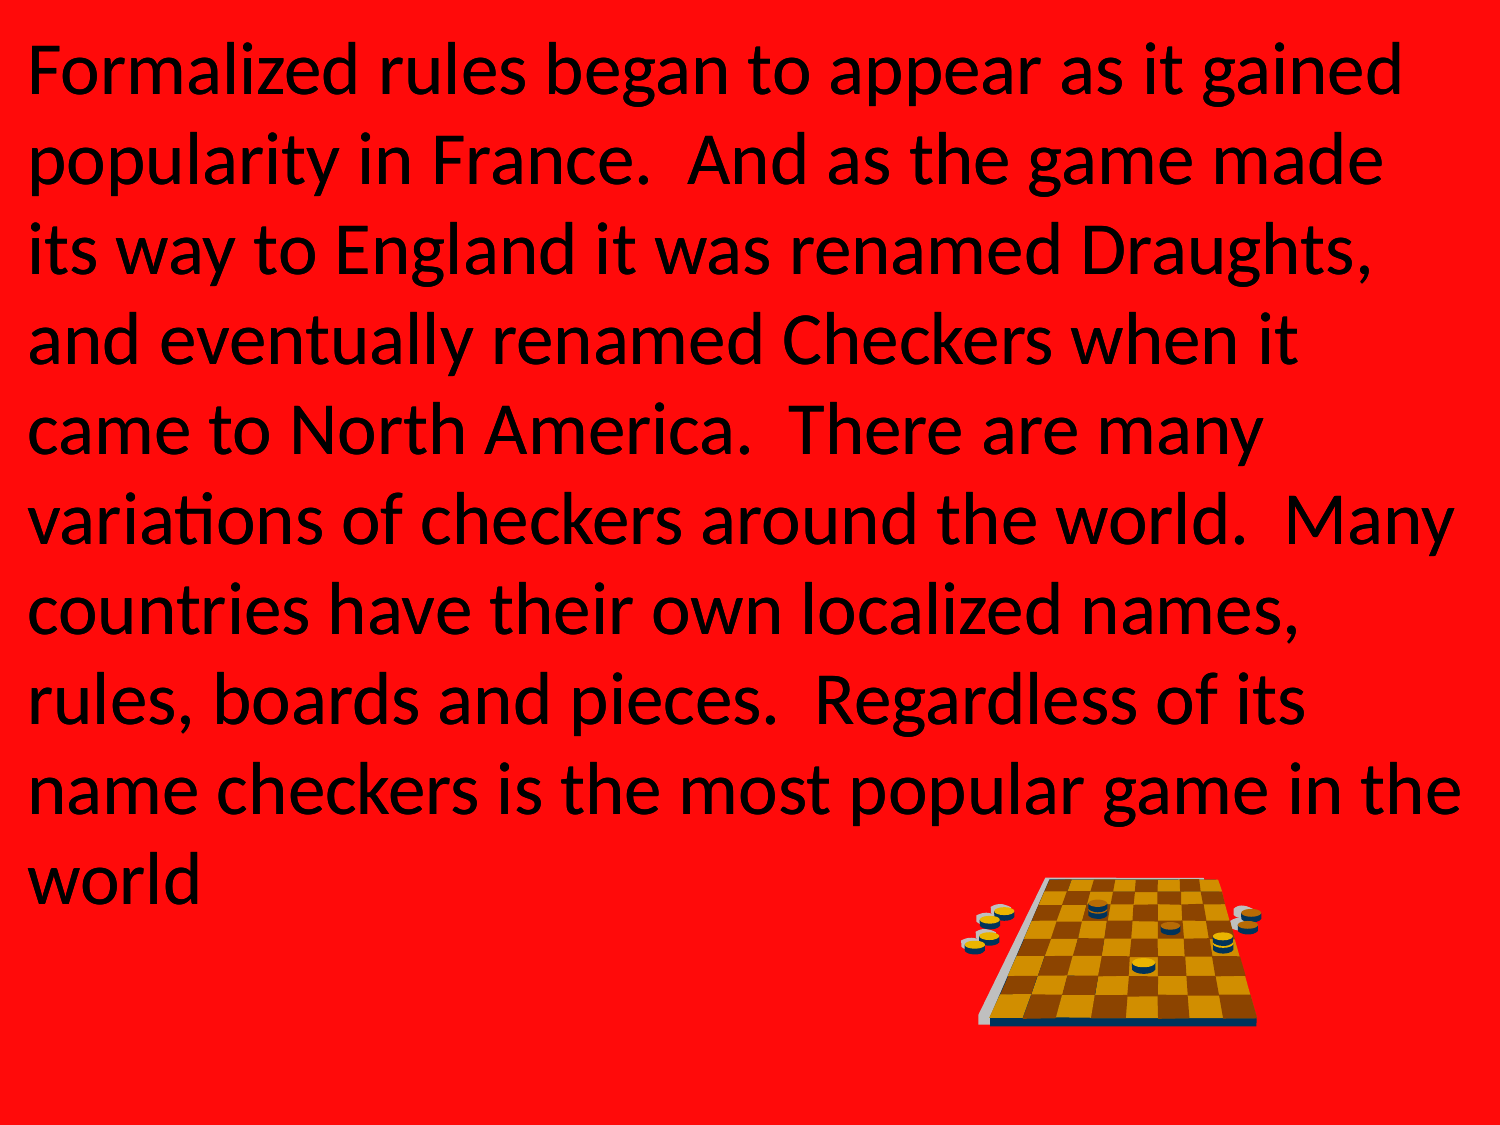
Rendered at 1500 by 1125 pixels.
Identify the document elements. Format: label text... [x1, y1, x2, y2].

picture [960, 877, 1262, 1027]
text_box Formalized rules began to appear as it gained popularity in France. And as the game made its way to England it was renamed Draughts, and eventually renamed Checkers when it came to North America. There are many variations of checkers around the world. Many countries have their own localized names, rules, boards and pieces. Regardless of its name checkers is the most popular game in the world [12, 12, 1488, 928]
